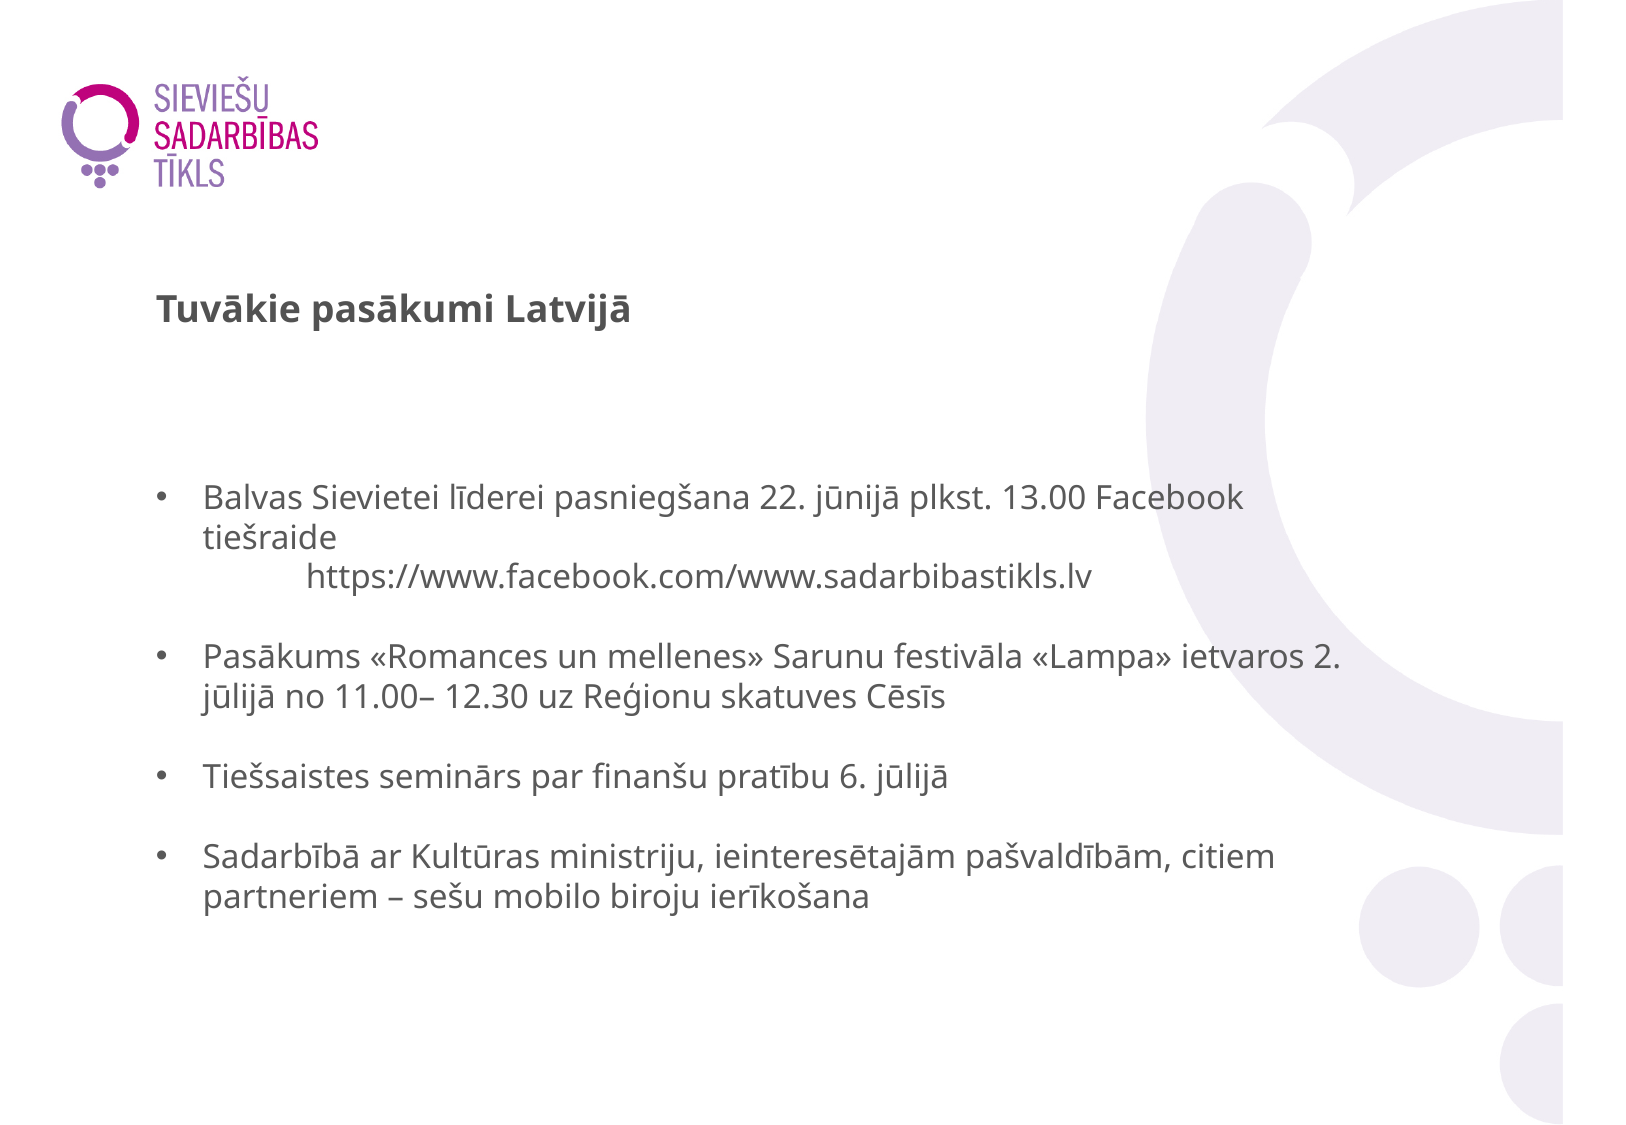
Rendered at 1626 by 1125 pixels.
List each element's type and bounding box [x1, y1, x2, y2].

list [0, 0, 1563, 1125]
